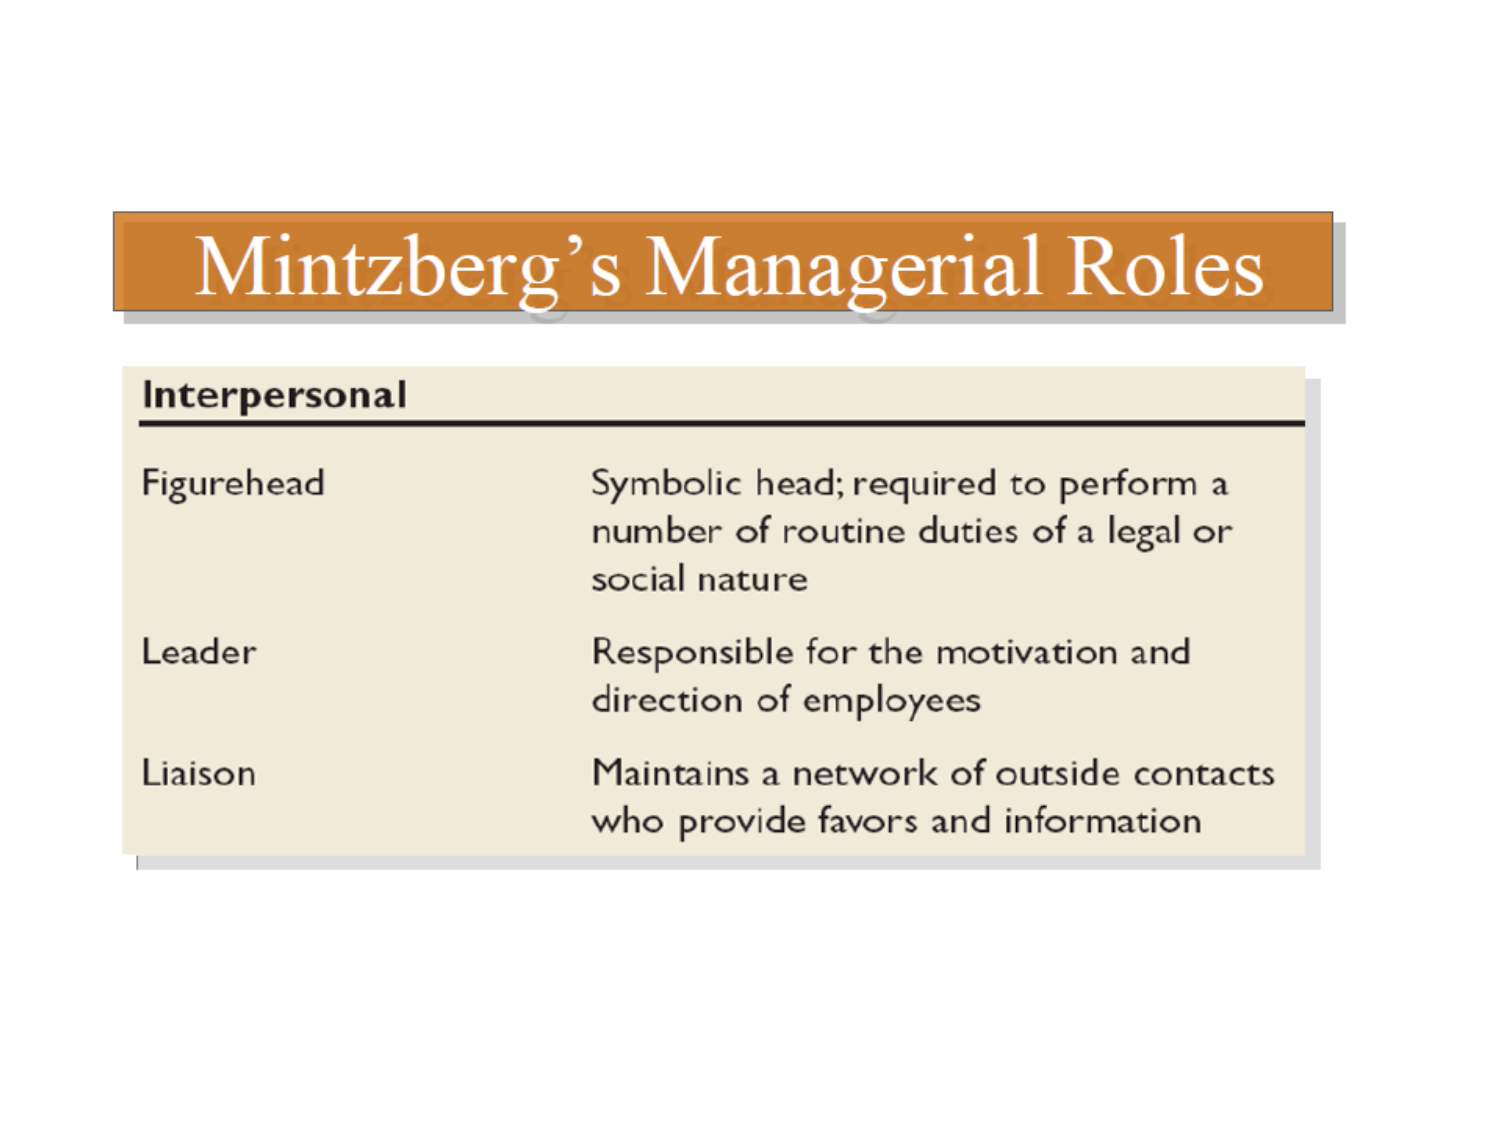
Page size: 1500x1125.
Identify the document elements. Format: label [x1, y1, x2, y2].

picture [96, 185, 1404, 940]
